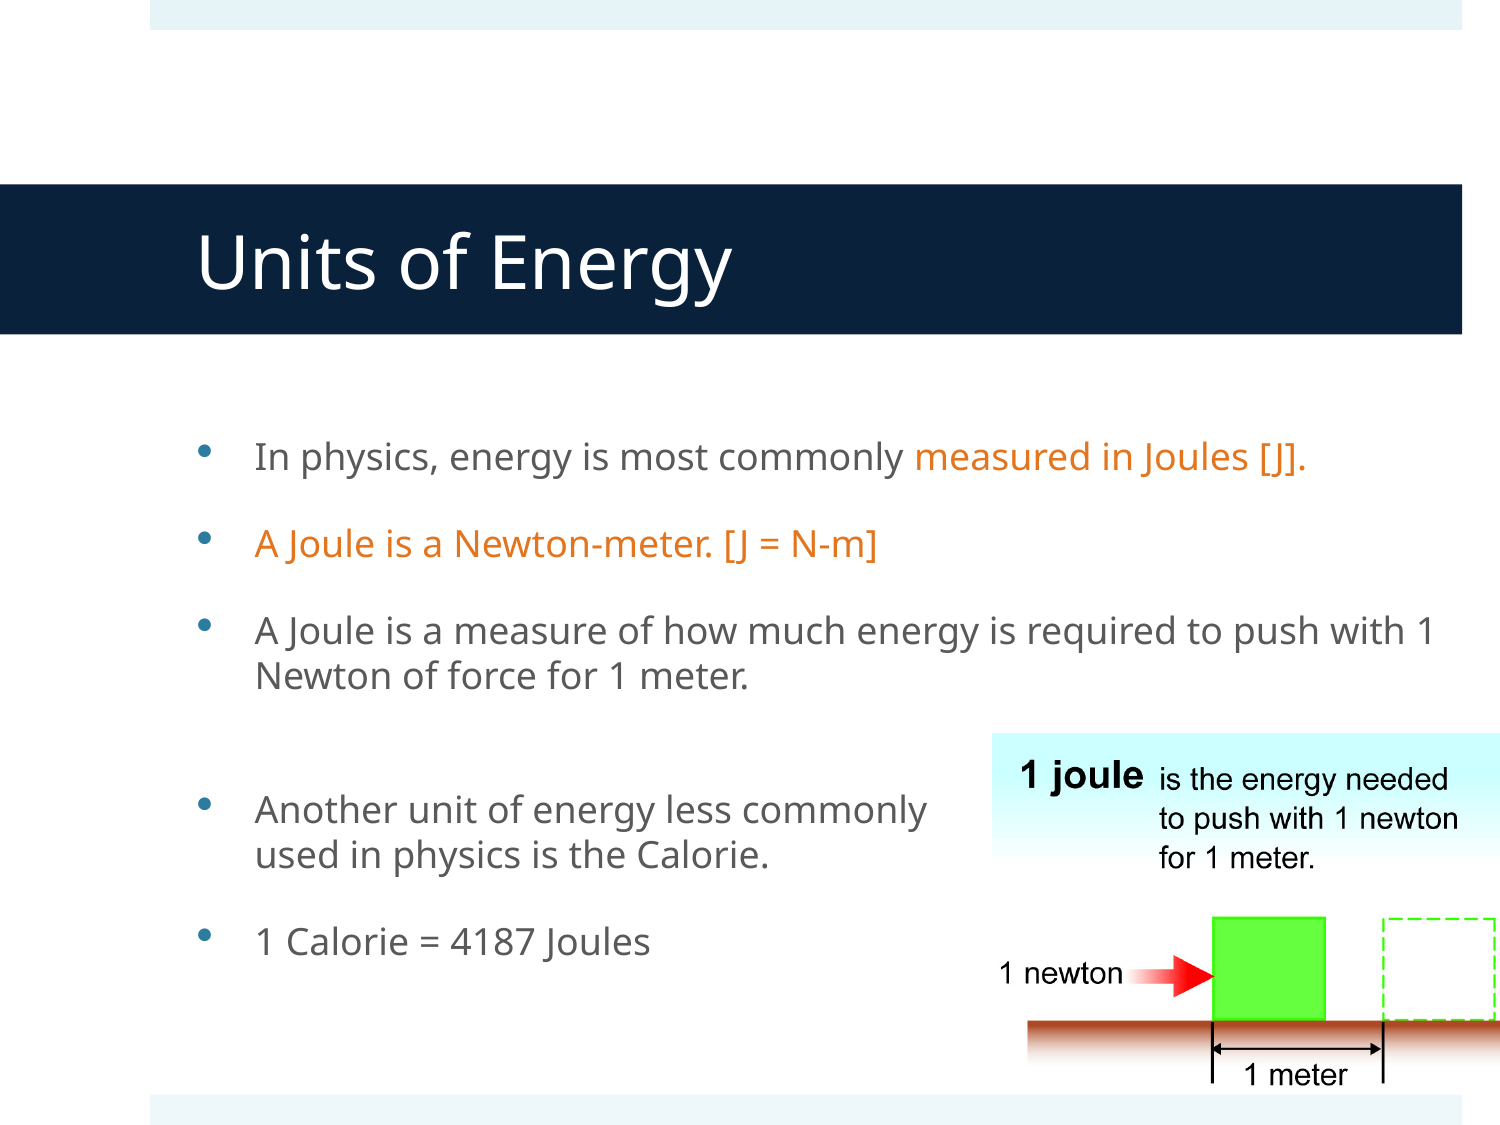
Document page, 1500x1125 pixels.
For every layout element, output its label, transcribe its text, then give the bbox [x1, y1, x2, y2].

list Another unit of energy less commonly used in physics is the Calorie. 1 Calorie = 4187 Joules [183, 778, 992, 1030]
picture [992, 732, 1500, 1092]
title Units of Energy [0, 184, 1463, 335]
list In physics, energy is most commonly measured in Joules [J]. A Joule is a Newton-meter. [J = N-m] A Joule is a measure of how much energy is required to push with 1 Newton of force for 1 meter. [183, 425, 1463, 778]
